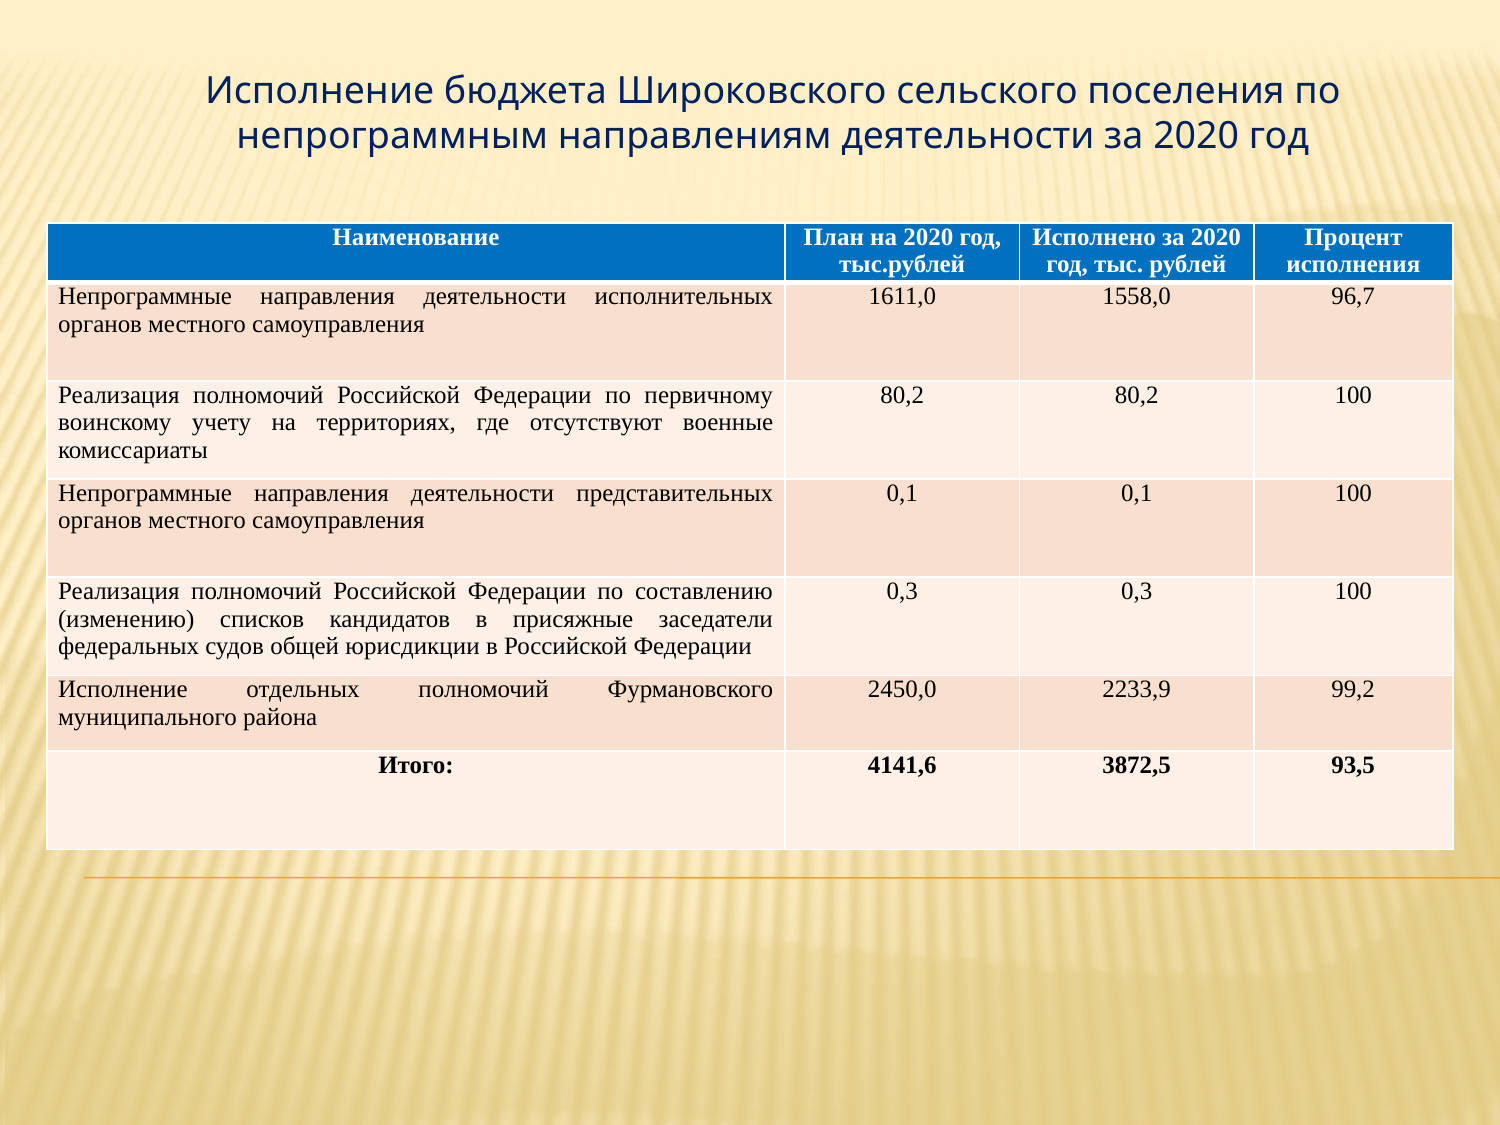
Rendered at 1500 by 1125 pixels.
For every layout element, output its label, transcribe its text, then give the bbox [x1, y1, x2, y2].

table_cell 4141,6 [786, 752, 1019, 849]
table_cell 1611,0 [786, 285, 1019, 380]
table_header План на 2020 год, тыс.рублей [786, 224, 1019, 280]
text_box Исполнение бюджета Широковского сельского поселения по непрограммным направлениям деятельности за 2020 год [81, 58, 1465, 164]
table_header Процент исполнения [1255, 224, 1452, 280]
table_cell 1558,0 [1020, 285, 1253, 380]
table_header Наименование [48, 224, 784, 280]
table_cell 100 [1255, 578, 1452, 675]
table_cell 2233,9 [1020, 676, 1253, 750]
table_cell 100 [1255, 382, 1452, 478]
table_cell Итого: [48, 752, 784, 849]
table_cell Реализация полномочий Российской Федерации по составлению (изменению) списков кандидатов в присяжные заседатели федеральных судов общей юрисдикции в Российской Федерации [48, 578, 784, 675]
table_cell 3872,5 [1020, 752, 1253, 849]
table_cell 0,1 [786, 480, 1019, 576]
table_cell 0,3 [786, 578, 1019, 675]
table_cell 96,7 [1255, 285, 1452, 380]
table_cell 100 [1255, 480, 1452, 576]
table_cell Непрограммные направления деятельности исполнительных органов местного самоуправления [48, 285, 784, 380]
table_cell Непрограммные направления деятельности представительных органов местного самоуправления [48, 480, 784, 576]
table_cell Реализация полномочий Российской Федерации по первичному воинскому учету на территориях, где отсутствуют военные комиссариаты [48, 382, 784, 478]
table_cell 99,2 [1255, 676, 1452, 750]
table_cell 93,5 [1255, 752, 1452, 849]
table_cell 80,2 [786, 382, 1019, 478]
table_cell 0,3 [1020, 578, 1253, 675]
table_cell 0,1 [1020, 480, 1253, 576]
table_header Исполнено за 2020 год, тыс. рублей [1020, 224, 1253, 280]
table_cell Исполнение отдельных полномочий Фурмановского муниципального района [48, 676, 784, 750]
table_cell 80,2 [1020, 382, 1253, 478]
table_cell 2450,0 [786, 676, 1019, 750]
